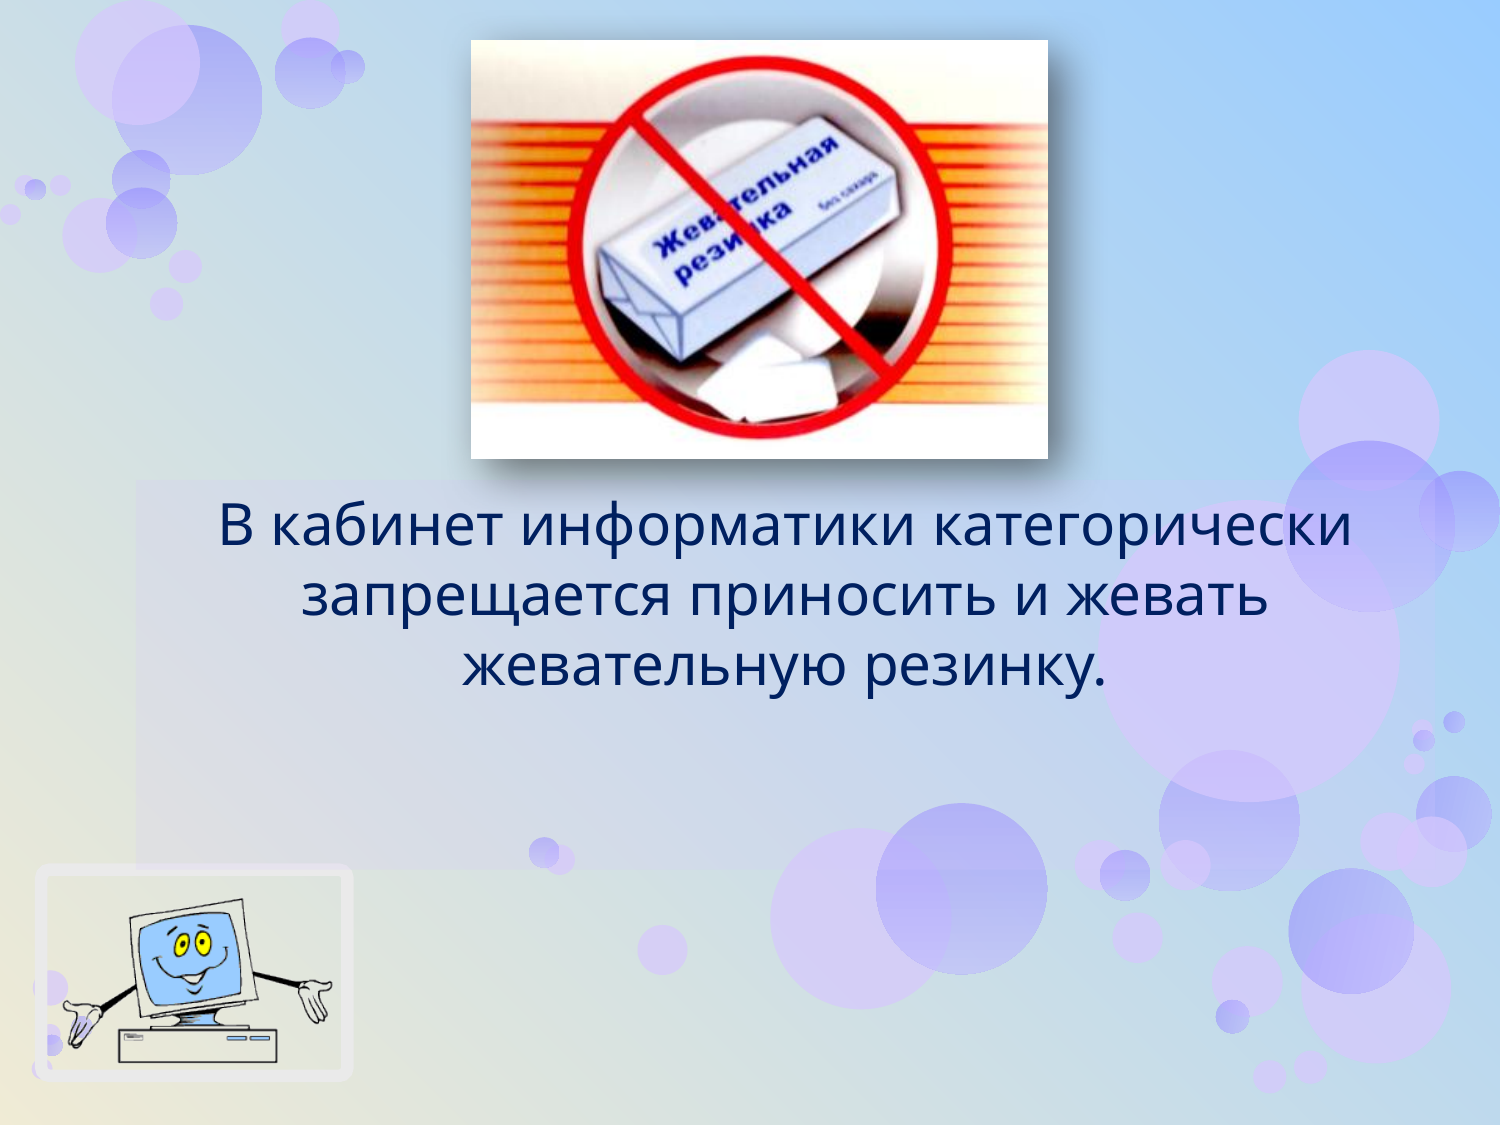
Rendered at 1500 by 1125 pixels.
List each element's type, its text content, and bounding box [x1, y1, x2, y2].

list В кабинет информатики категорически запрещается приносить и жевать жевательную резинку. [135, 479, 1436, 870]
picture [469, 38, 1049, 460]
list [39, 868, 350, 1078]
